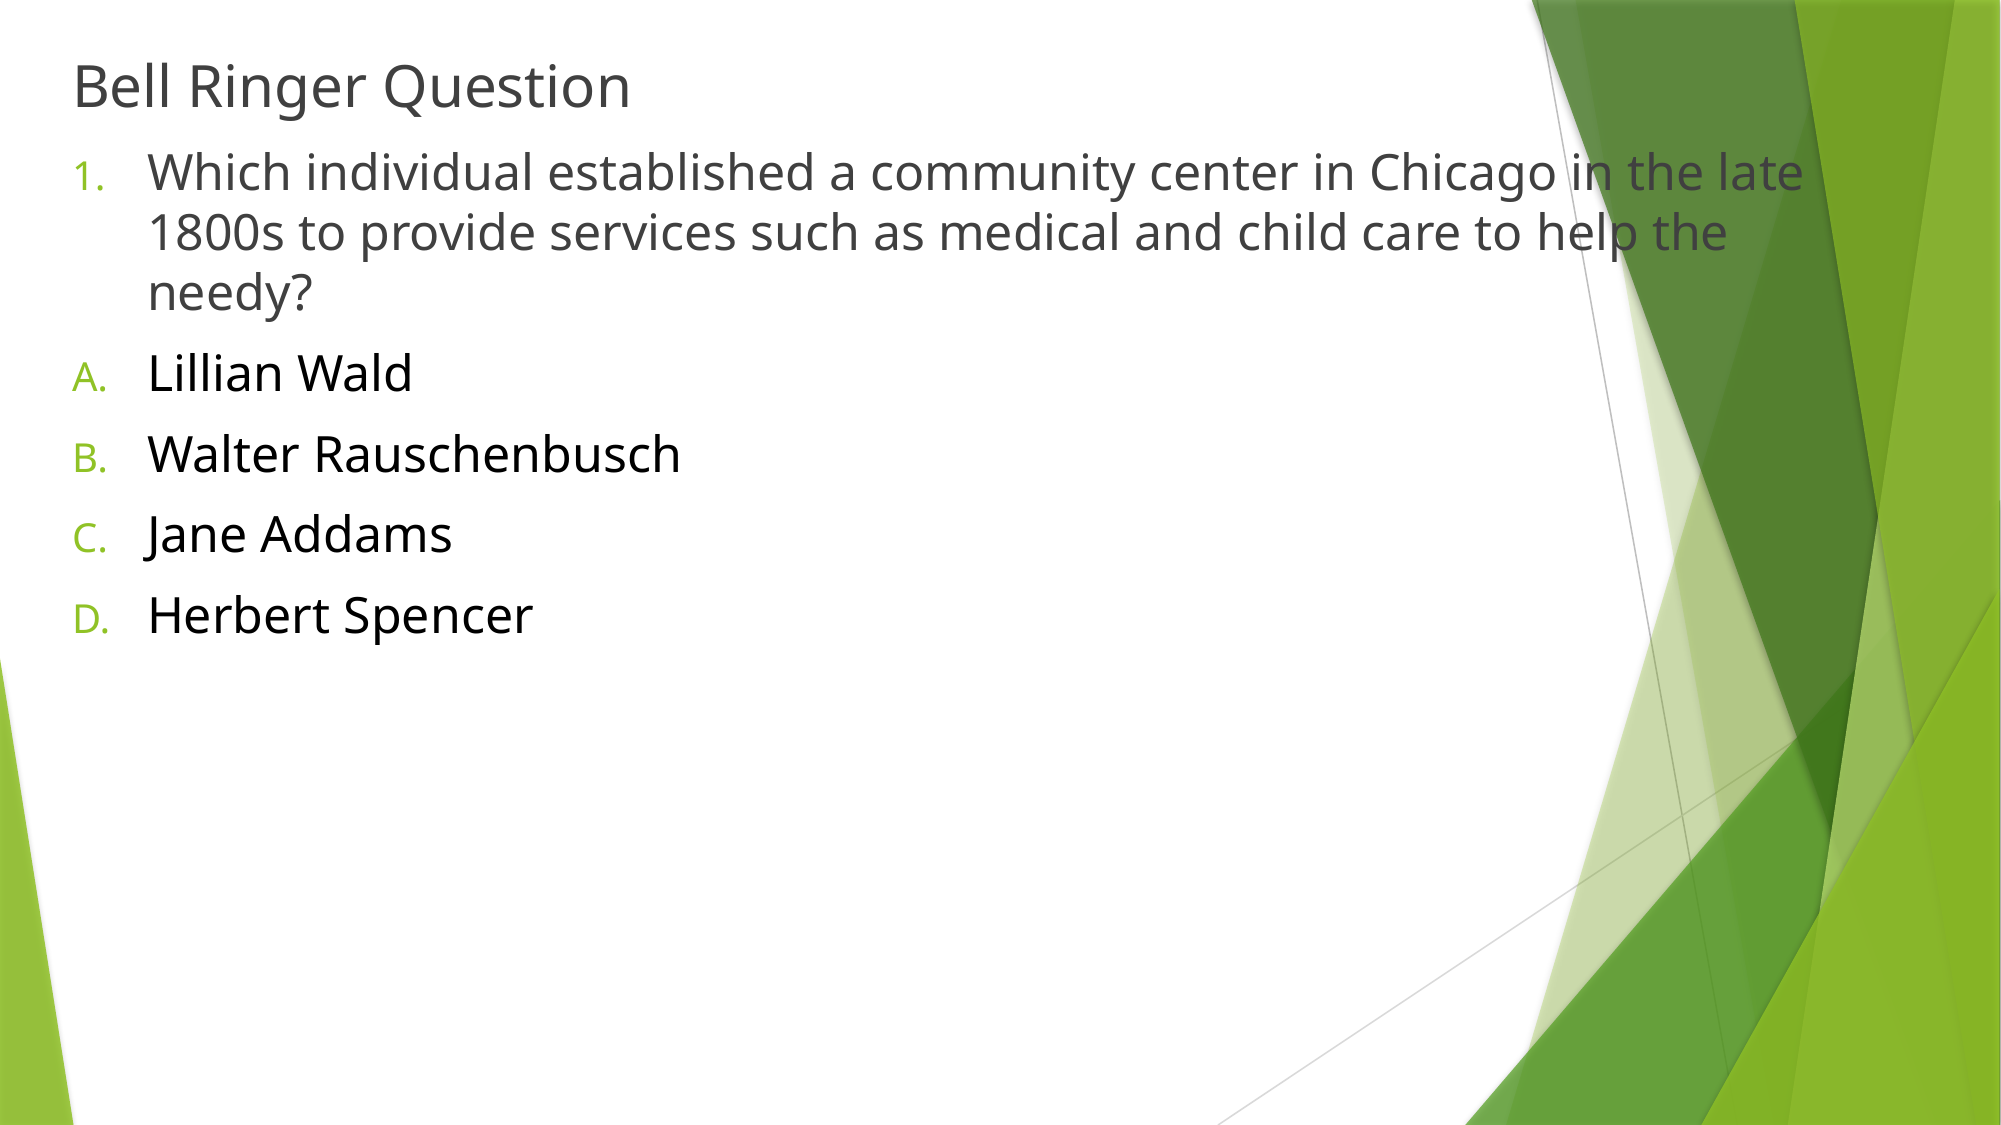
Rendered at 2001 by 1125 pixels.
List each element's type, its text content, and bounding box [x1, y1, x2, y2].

list Bell Ringer Question Which individual established a community center in Chicago in the late 1800s to provide services such as medical and child care to help the needy? Lillian Wald Walter Rauschenbusch Jane Addams Herbert Spencer [57, 42, 1866, 962]
